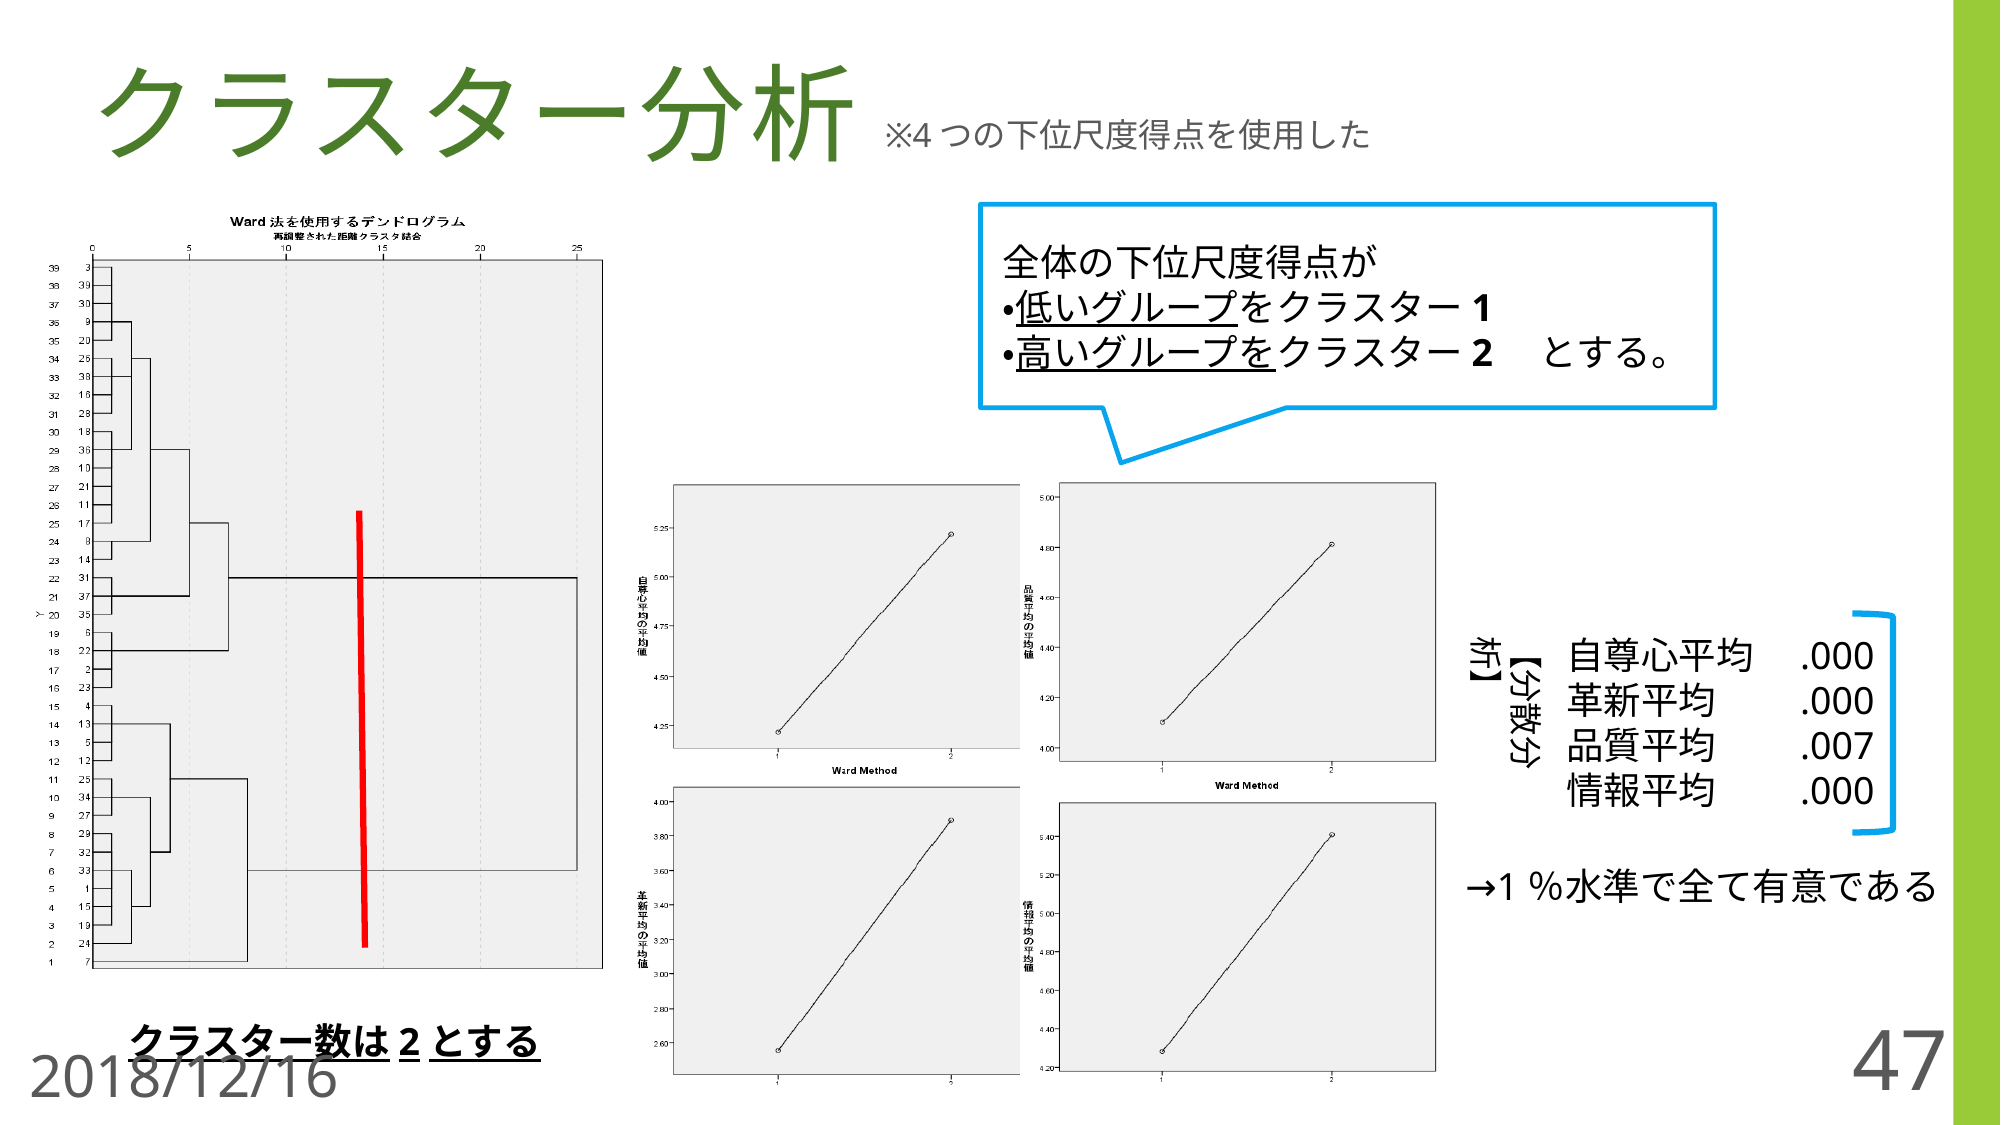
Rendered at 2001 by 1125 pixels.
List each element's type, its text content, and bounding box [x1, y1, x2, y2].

text_box →1％水準で全て有意である [1450, 855, 2000, 916]
text_box [979, 203, 1716, 464]
title クラスター分析 [75, 54, 1801, 272]
text_box 全体の下位尺度得点が ・低いグループをクラスター1 ・高いグループをクラスター2 とする。 [988, 231, 1744, 382]
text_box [359, 510, 365, 948]
slide_number 47 [1500, 1035, 1963, 1093]
text_box クラスター数は2とする [113, 1010, 631, 1071]
list ※4つの下位尺度得点を使用した [869, 102, 1440, 167]
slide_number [14, 1045, 397, 1103]
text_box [1483, 613, 2000, 845]
picture [631, 476, 1440, 1085]
picture [31, 208, 608, 976]
